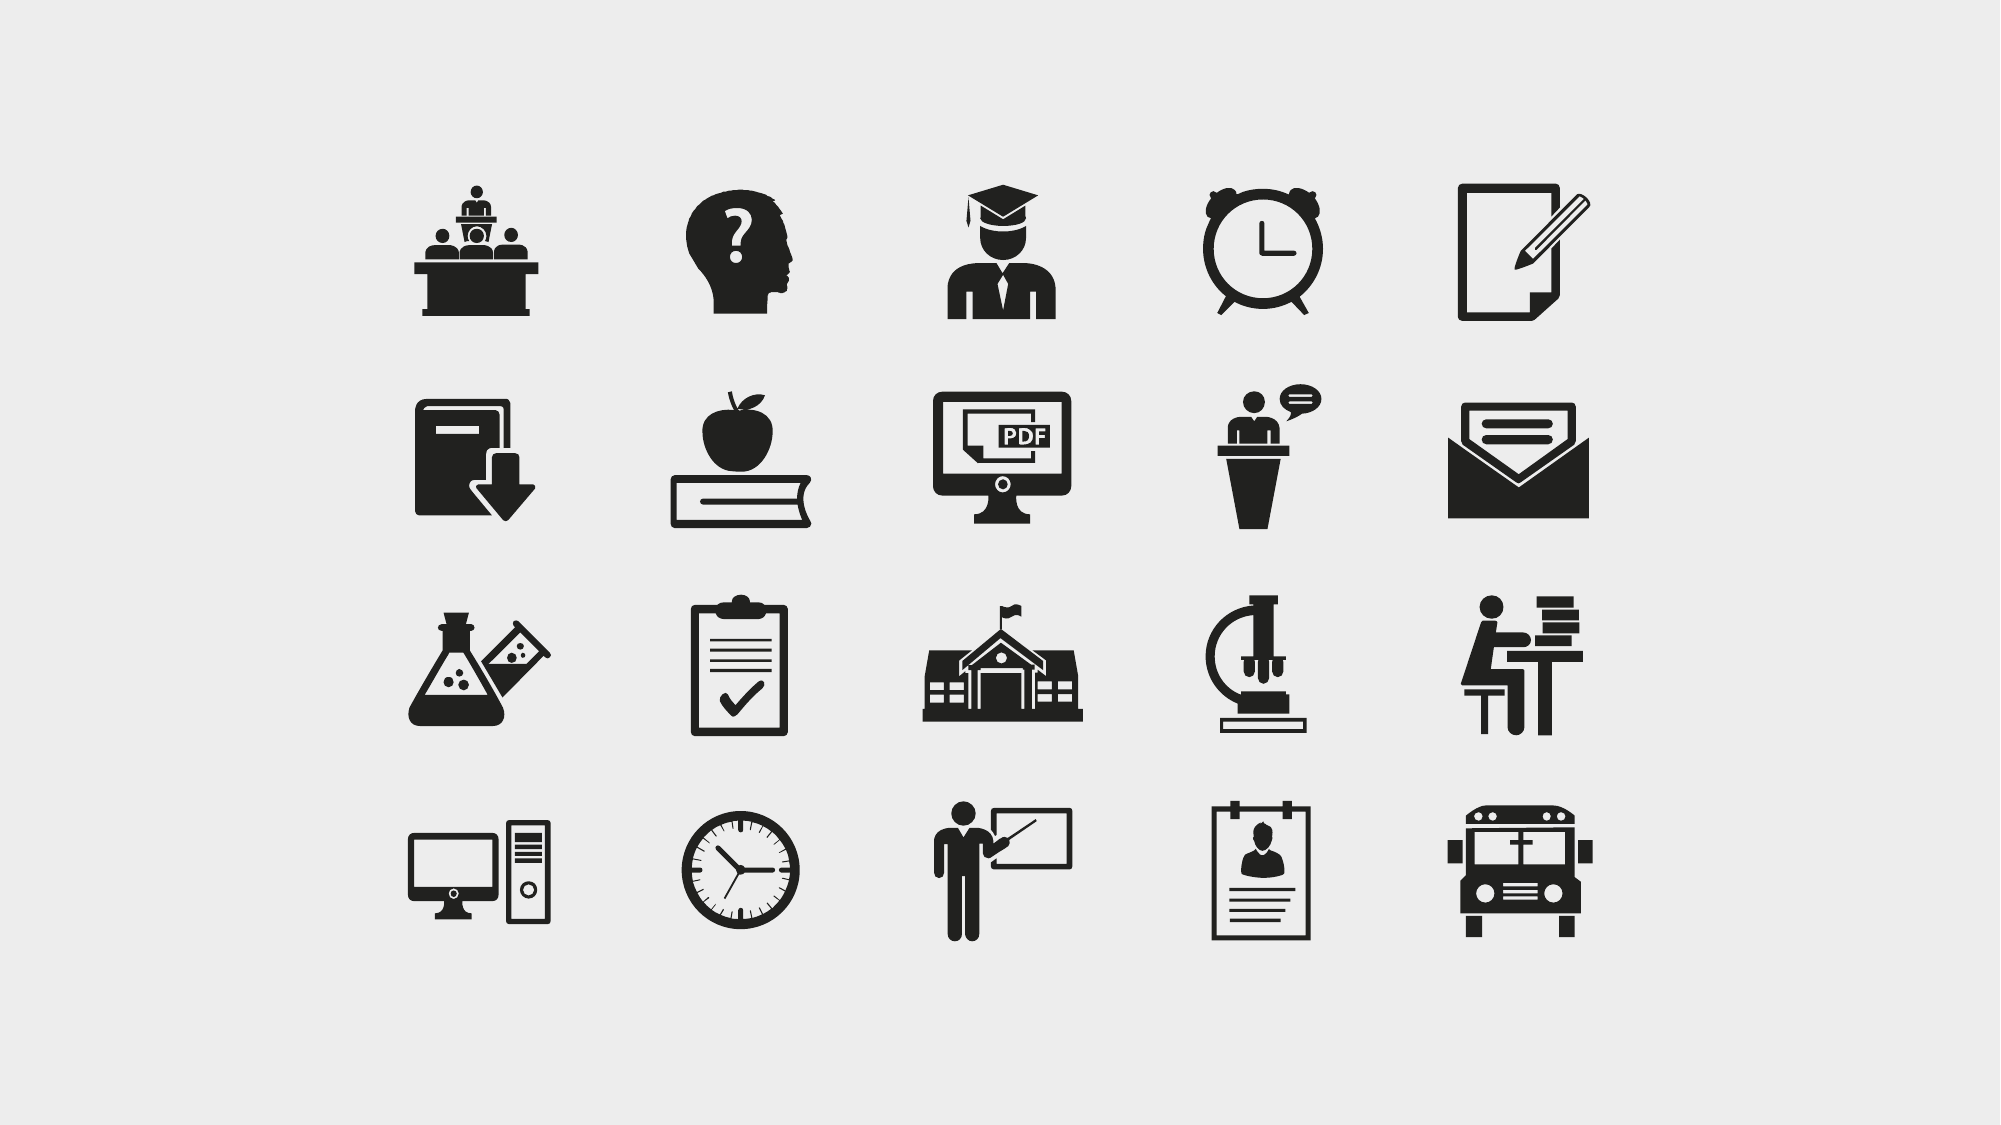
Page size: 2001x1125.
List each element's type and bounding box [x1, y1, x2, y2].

text_box [406, 183, 1594, 942]
